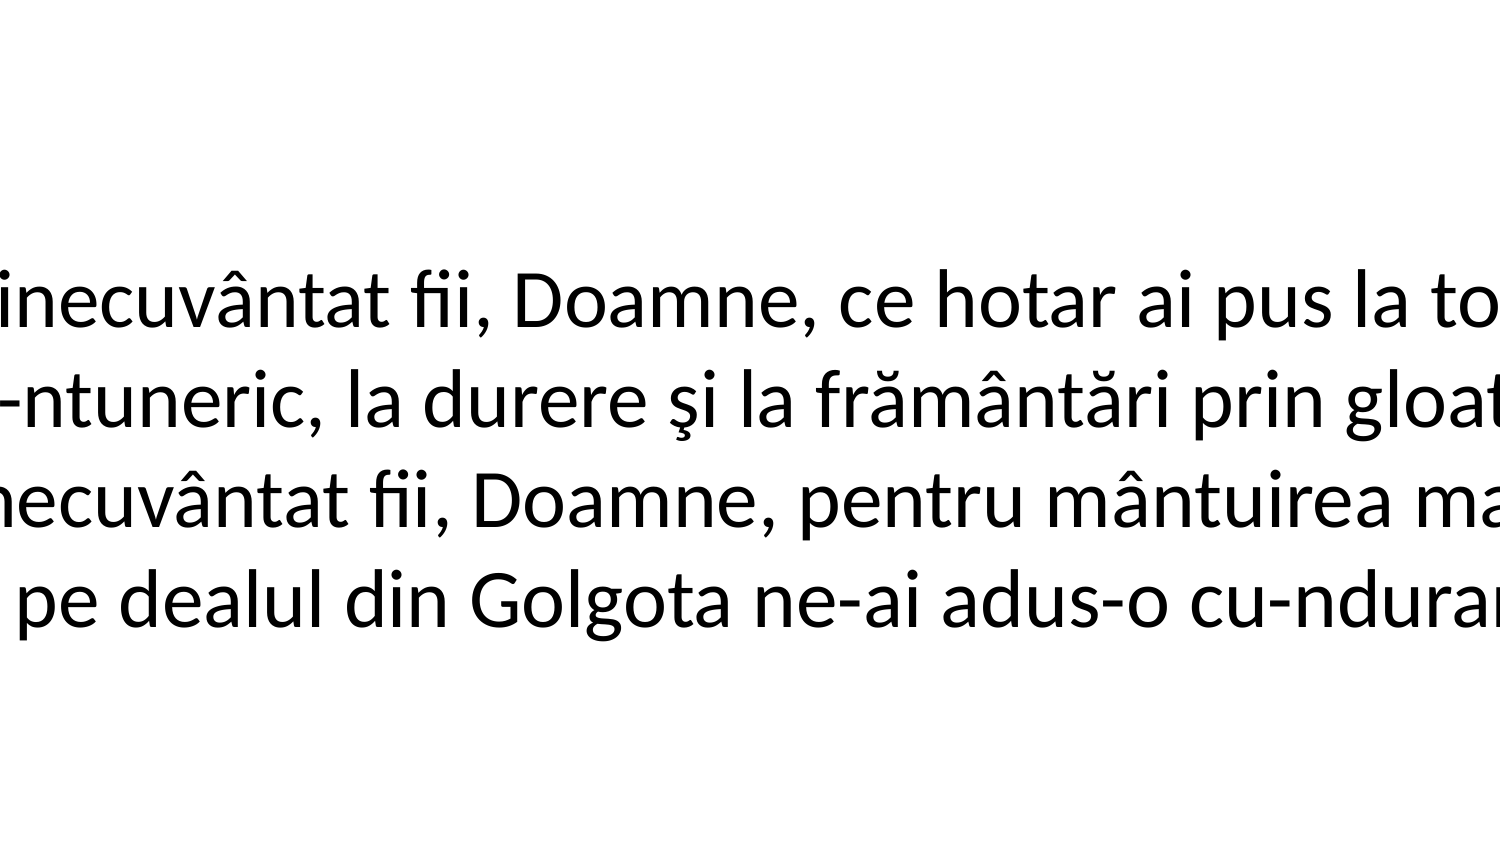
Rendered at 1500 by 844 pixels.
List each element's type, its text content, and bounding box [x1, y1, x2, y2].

text_box 2. Binecuvântat fii, Doamne, ce hotar ai pus la toate. La-ntuneric, la durere şi la frământări prin gloate. Binecuvântat fii, Doamne, pentru mântuirea mare Ce pe dealul din Golgota ne-ai adus-o cu-ndurare! [0, 192, 1500, 652]
